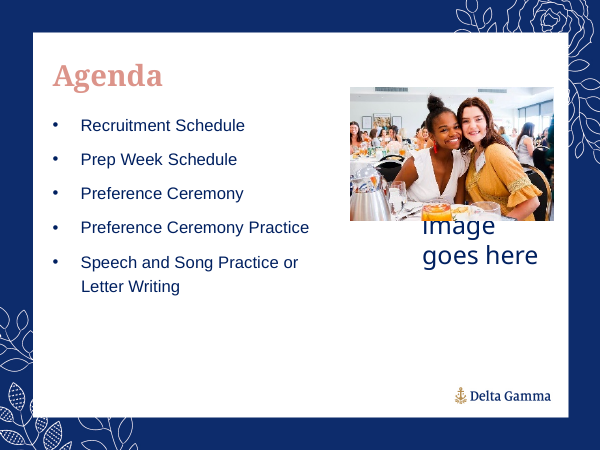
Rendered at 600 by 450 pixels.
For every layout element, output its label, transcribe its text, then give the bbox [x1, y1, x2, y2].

text_box Agenda Recruitment Schedule Prep Week Schedule Preference Ceremony Preference Ceremony Practice Speech and Song Practice or Letter Writing [37, 49, 400, 338]
picture [0, 0, 600, 450]
text_box Pull quote, fact, image goes here [407, 225, 558, 277]
